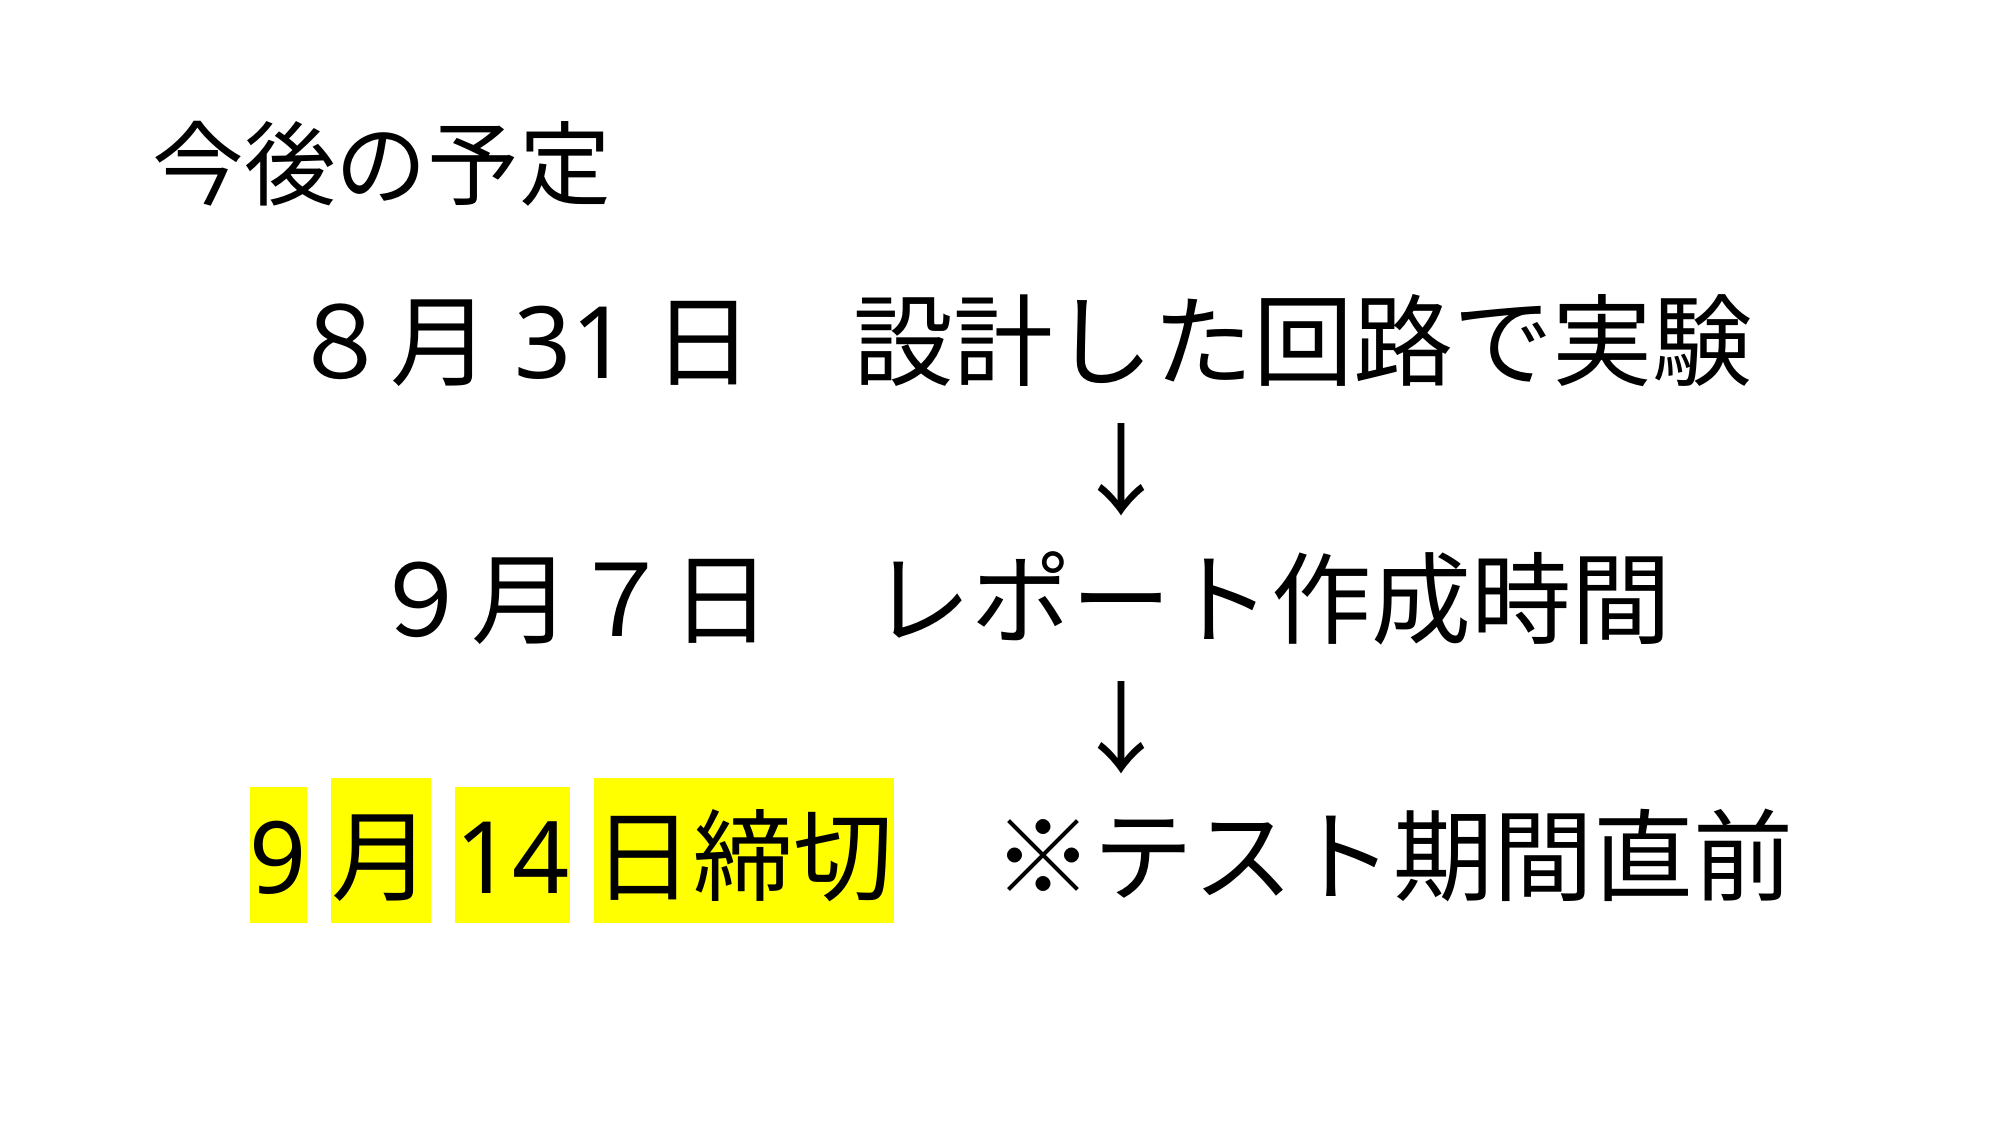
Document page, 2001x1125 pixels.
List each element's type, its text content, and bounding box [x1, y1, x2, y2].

list ８月31日 設計した回路で実験 ↓ ９月７日 レポート作成時間 ↓ 9月14日締切 ※テスト期間直前 [137, 285, 1907, 1048]
title 今後の予定 [137, 59, 1863, 278]
